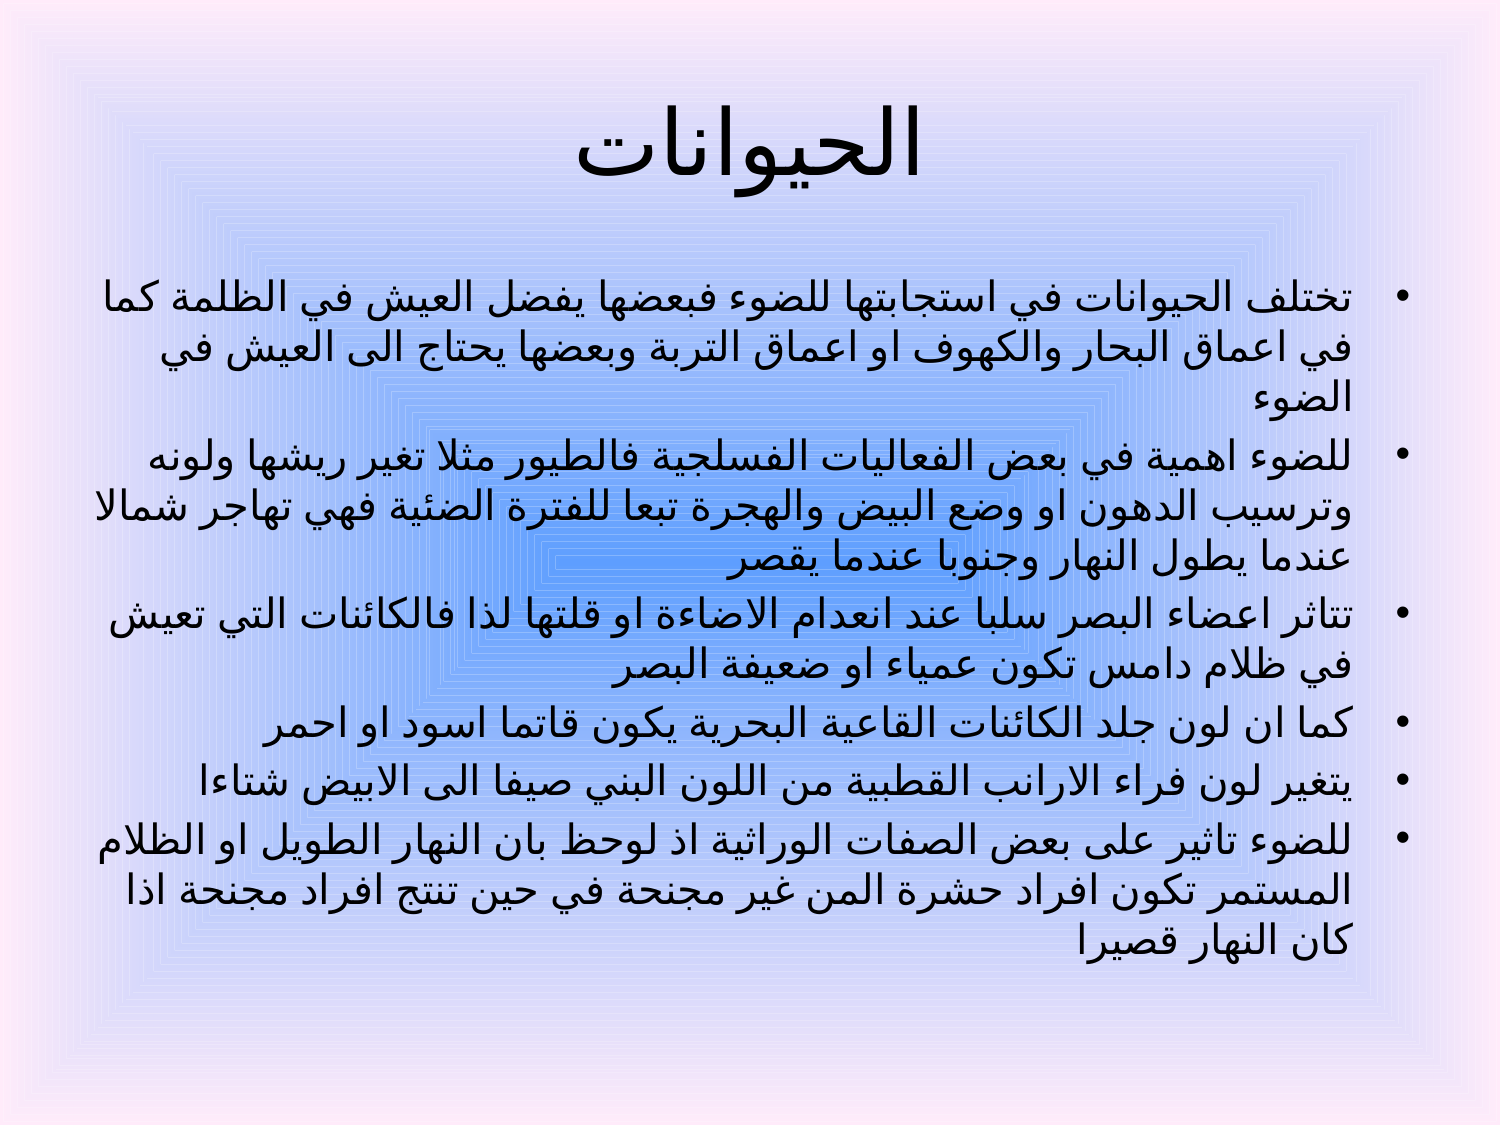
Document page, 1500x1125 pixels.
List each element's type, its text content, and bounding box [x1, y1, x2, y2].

title الحيوانات [75, 45, 1425, 233]
list تختلف الحيوانات في استجابتها للضوء فبعضها يفضل العيش في الظلمة كما في اعماق البحار والكهوف او اعماق التربة وبعضها يحتاج الى العيش في الضوء للضوء اهمية في بعض الفعاليات الفسلجية فالطيور مثلا تغير ريشها ولونه وترسيب الدهون او وضع البيض والهجرة تبعا للفترة الضئية فهي تهاجر شمالا عندما يطول النهار وجنوبا عندما يقصر تتاثر اعضاء البصر سلبا عند انعدام الاضاءة او قلتها لذا فالكائنات التي تعيش في ظلام دامس تكون عمياء او ضعيفة البصر كما ان لون جلد الكائنات القاعية البحرية يكون قاتما اسود او احمر يتغير لون فراء الارانب القطبية من اللون البني صيفا الى الابيض شتاءا للضوء تاثير على بعض الصفات الوراثية اذ لوحظ بان النهار الطويل او الظلام المستمر تكون افراد حشرة المن غير مجنحة في حين تنتج افراد مجنحة اذا كان النهار قصيرا [75, 262, 1425, 1005]
